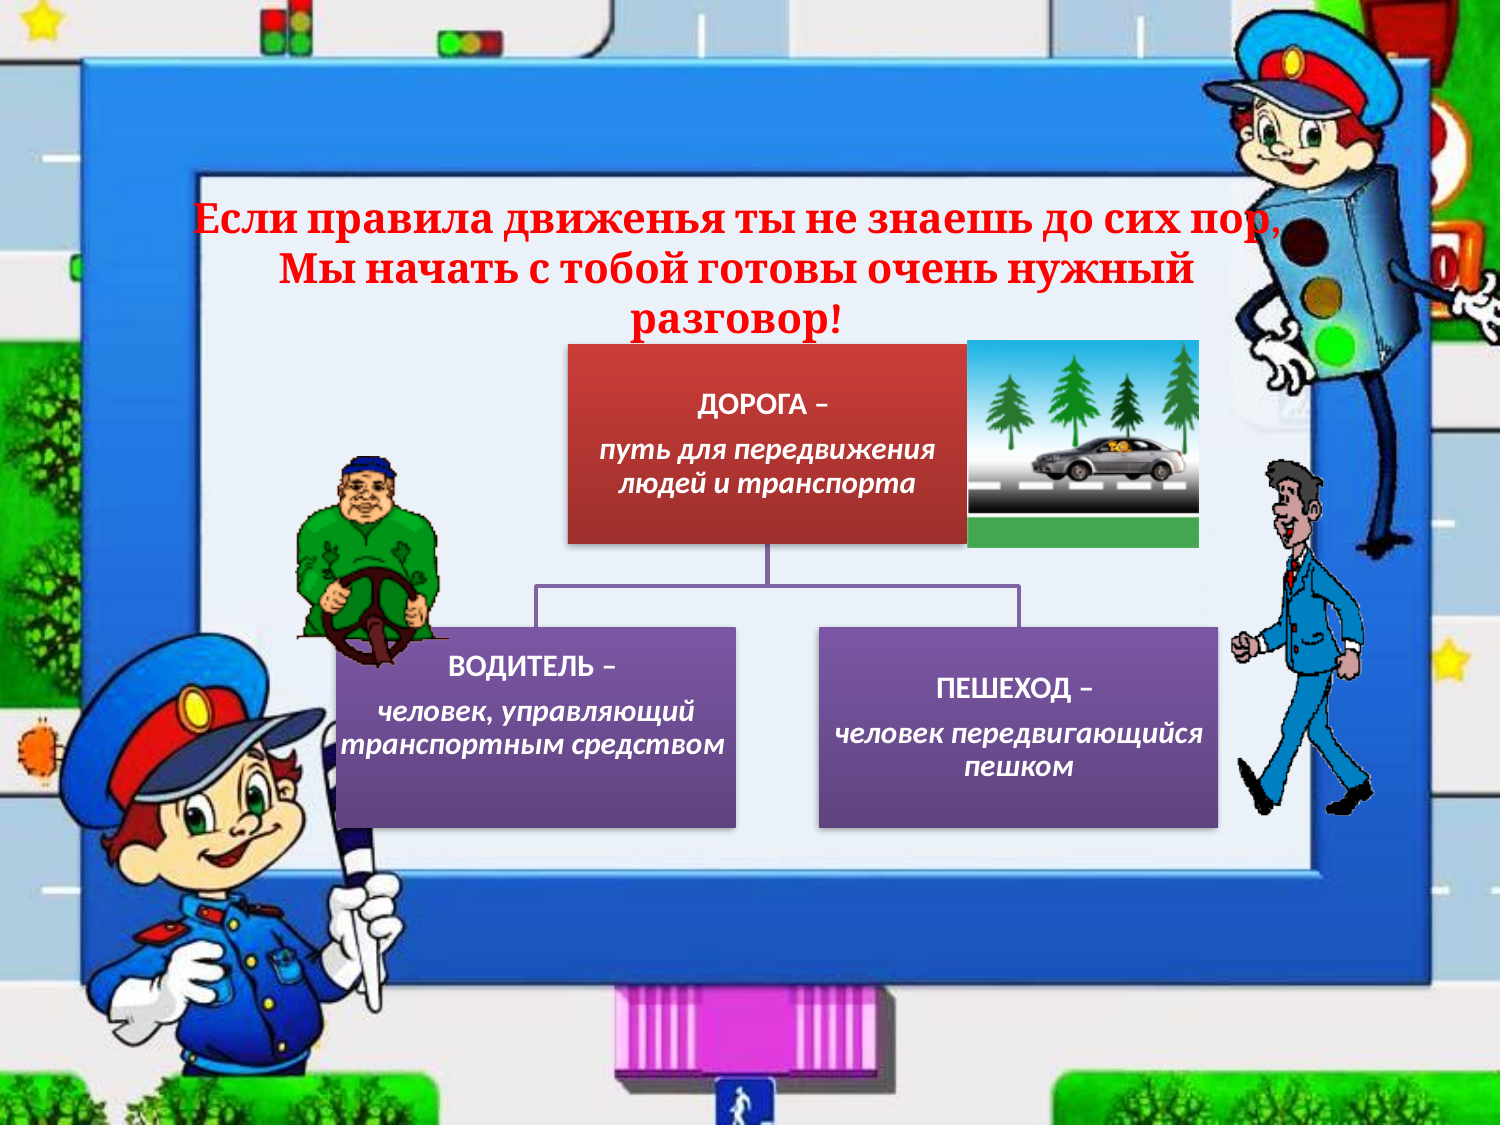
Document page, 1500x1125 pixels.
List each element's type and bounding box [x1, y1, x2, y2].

text_box [336, 314, 1219, 859]
picture [0, 0, 1500, 1125]
